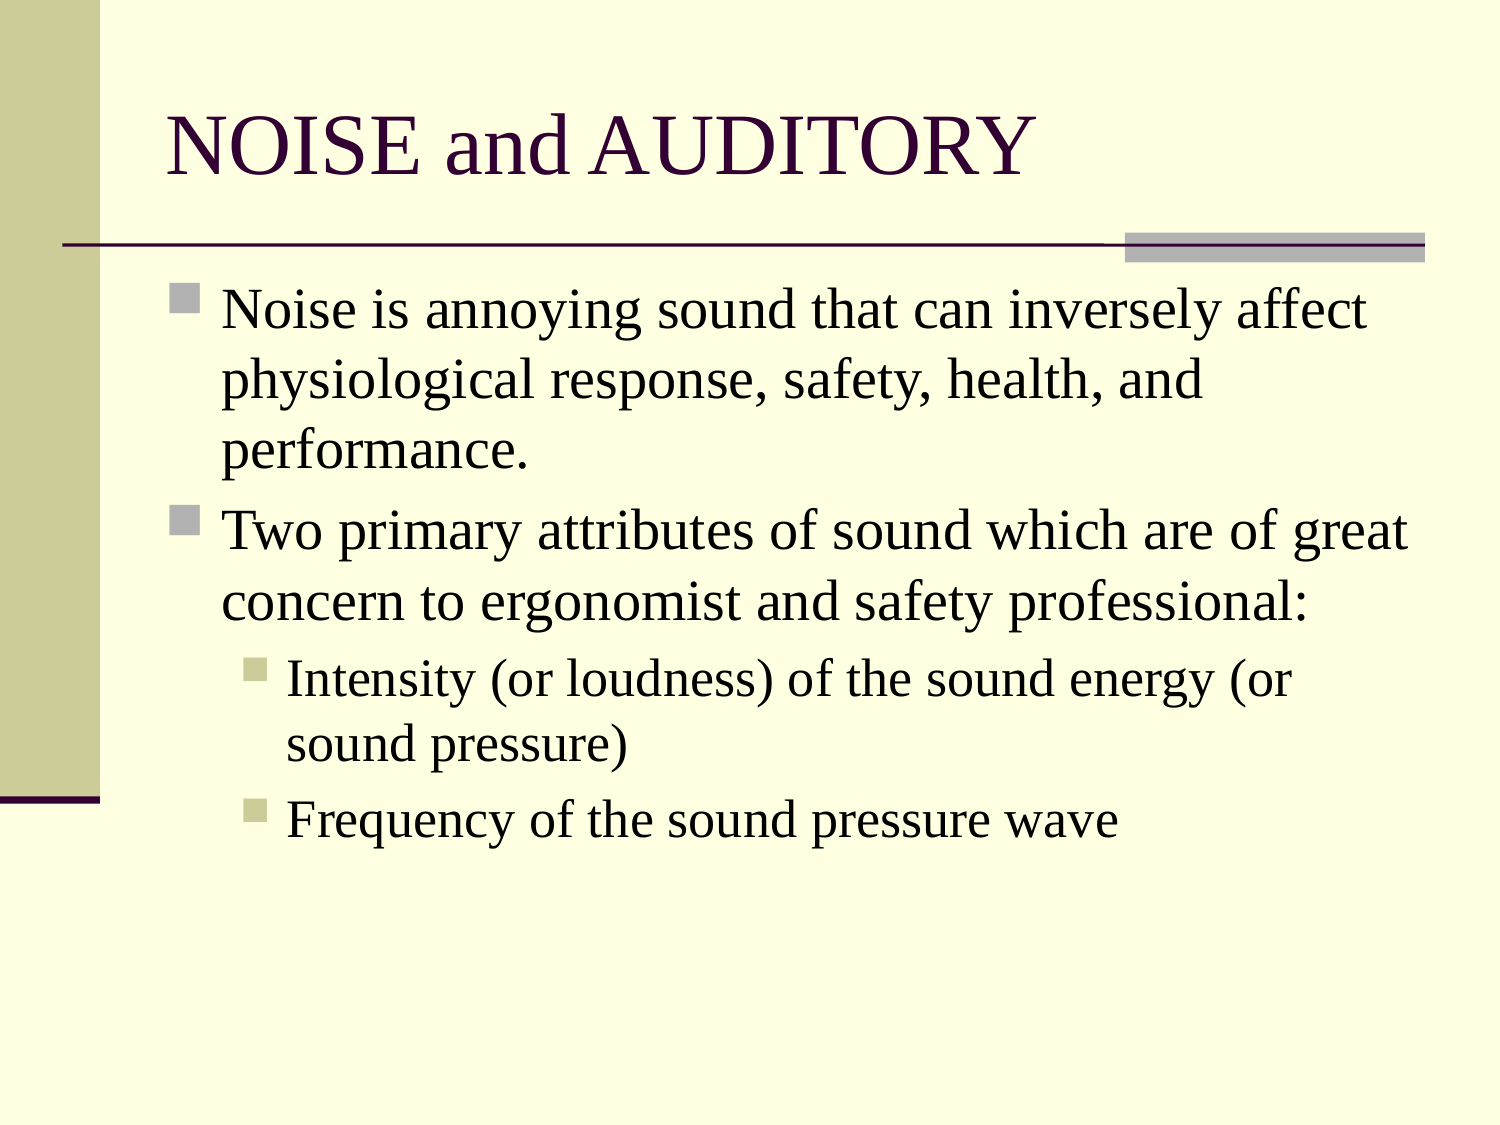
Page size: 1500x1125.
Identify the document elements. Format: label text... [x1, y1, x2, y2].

title NOISE and AUDITORY [149, 45, 1426, 234]
list Noise is annoying sound that can inversely affect physiological response, safety, health, and performance. Two primary attributes of sound which are of great concern to ergonomist and safety professional: Intensity (or loudness) of the sound energy (or sound pressure) Frequency of the sound pressure wave [149, 262, 1426, 1006]
